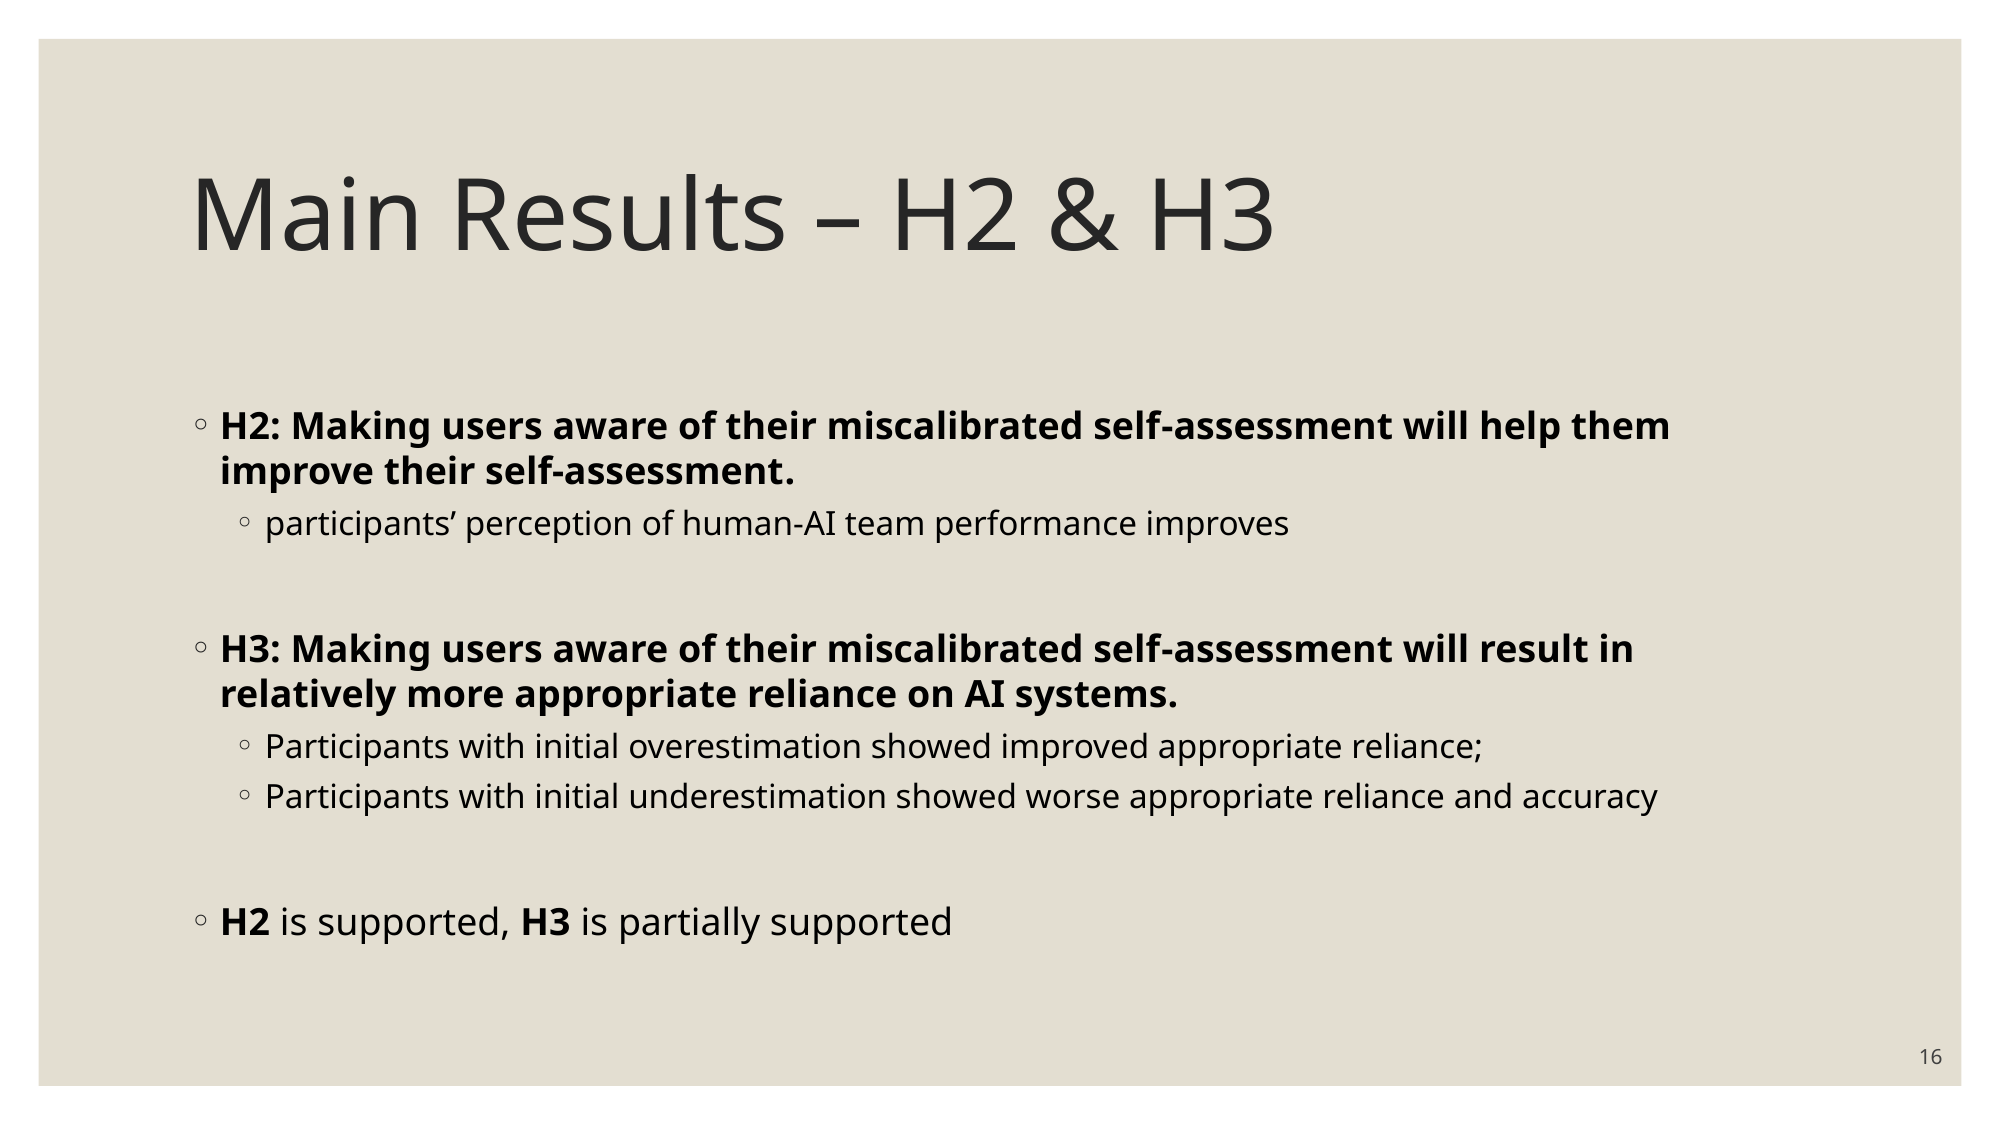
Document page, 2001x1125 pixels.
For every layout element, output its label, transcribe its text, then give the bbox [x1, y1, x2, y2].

slide_number 16 [1717, 1034, 1958, 1080]
list H2: Making users aware of their miscalibrated self-assessment will help them improve their self-assessment. participants’ perception of human-AI team performance improves H3: Making users aware of their miscalibrated self-assessment will result in relatively more appropriate reliance on AI systems. Participants with initial overestimation showed improved appropriate reliance; Participants with initial underestimation showed worse appropriate reliance and accuracy H2 is supported, H3 is partially supported [174, 330, 1825, 1059]
title Main Results – H2 & H3 [174, 105, 1825, 330]
